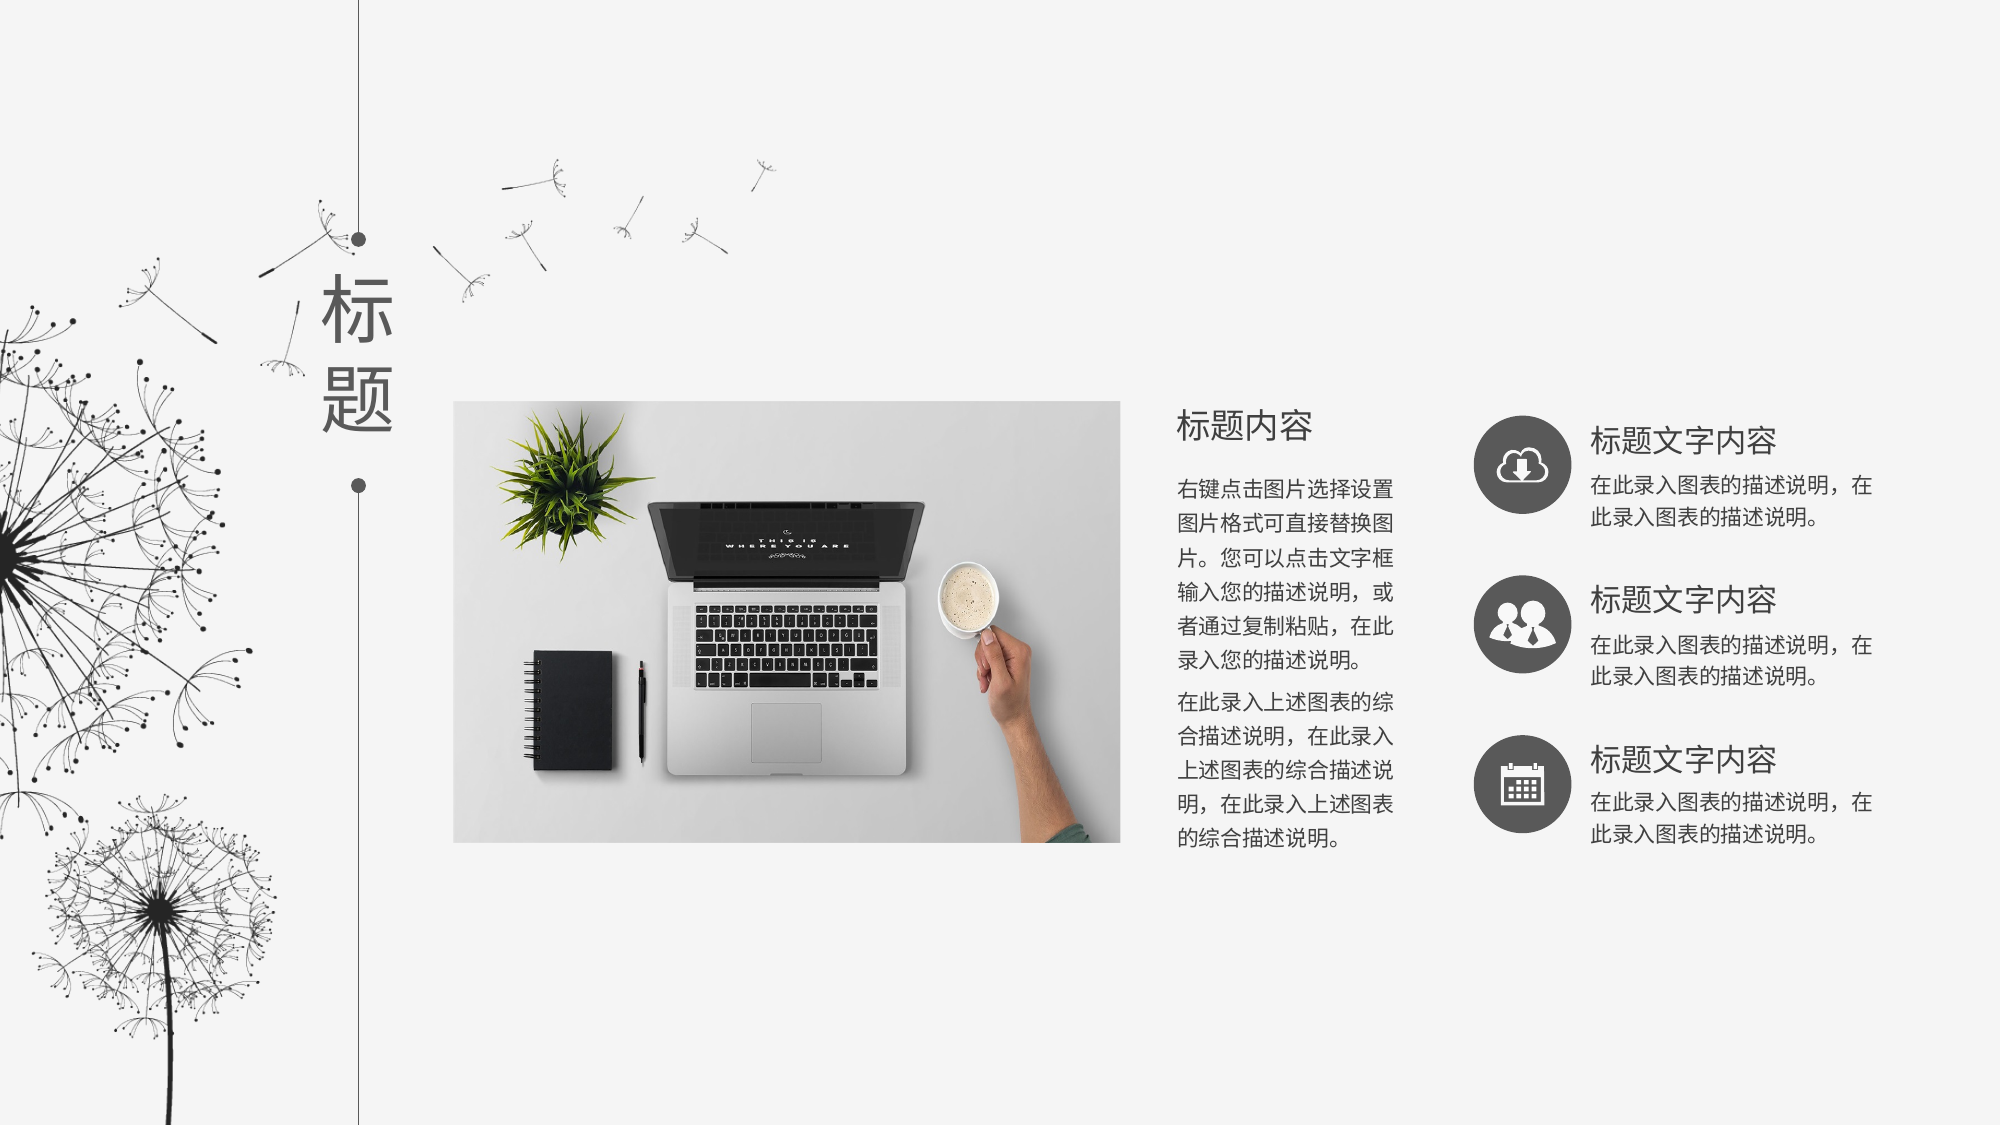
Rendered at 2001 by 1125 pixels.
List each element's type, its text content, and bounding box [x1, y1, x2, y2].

text_box 在此录入图表的描述说明，在此录入图表的描述说明。 [1579, 778, 1889, 853]
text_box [1473, 734, 1572, 834]
text_box 标题文字内容 [1579, 734, 1872, 778]
text_box 标题内容 [1165, 398, 1325, 451]
text_box 标题文字内容 [1579, 415, 1872, 460]
text_box 在此录入图表的描述说明，在此录入图表的描述说明。 [1579, 460, 1889, 535]
text_box [819, 401, 1121, 843]
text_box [1473, 575, 1572, 674]
text_box 右键点击图片选择设置图片格式可直接替换图片。您可以点击文字框输入您的描述说明，或者通过复制粘贴，在此录入您的描述说明。 在此录入上述图表的综合描述说明，在此录入上述图表的综合描述说明，在此录入上述图表的综合描述说明。 [1165, 462, 1421, 857]
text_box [0, 0, 815, 1125]
text_box 在此录入图表的描述说明，在此录入图表的描述说明。 [1579, 620, 1889, 695]
text_box 标题文字内容 [1579, 574, 1872, 620]
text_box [1473, 415, 1572, 515]
